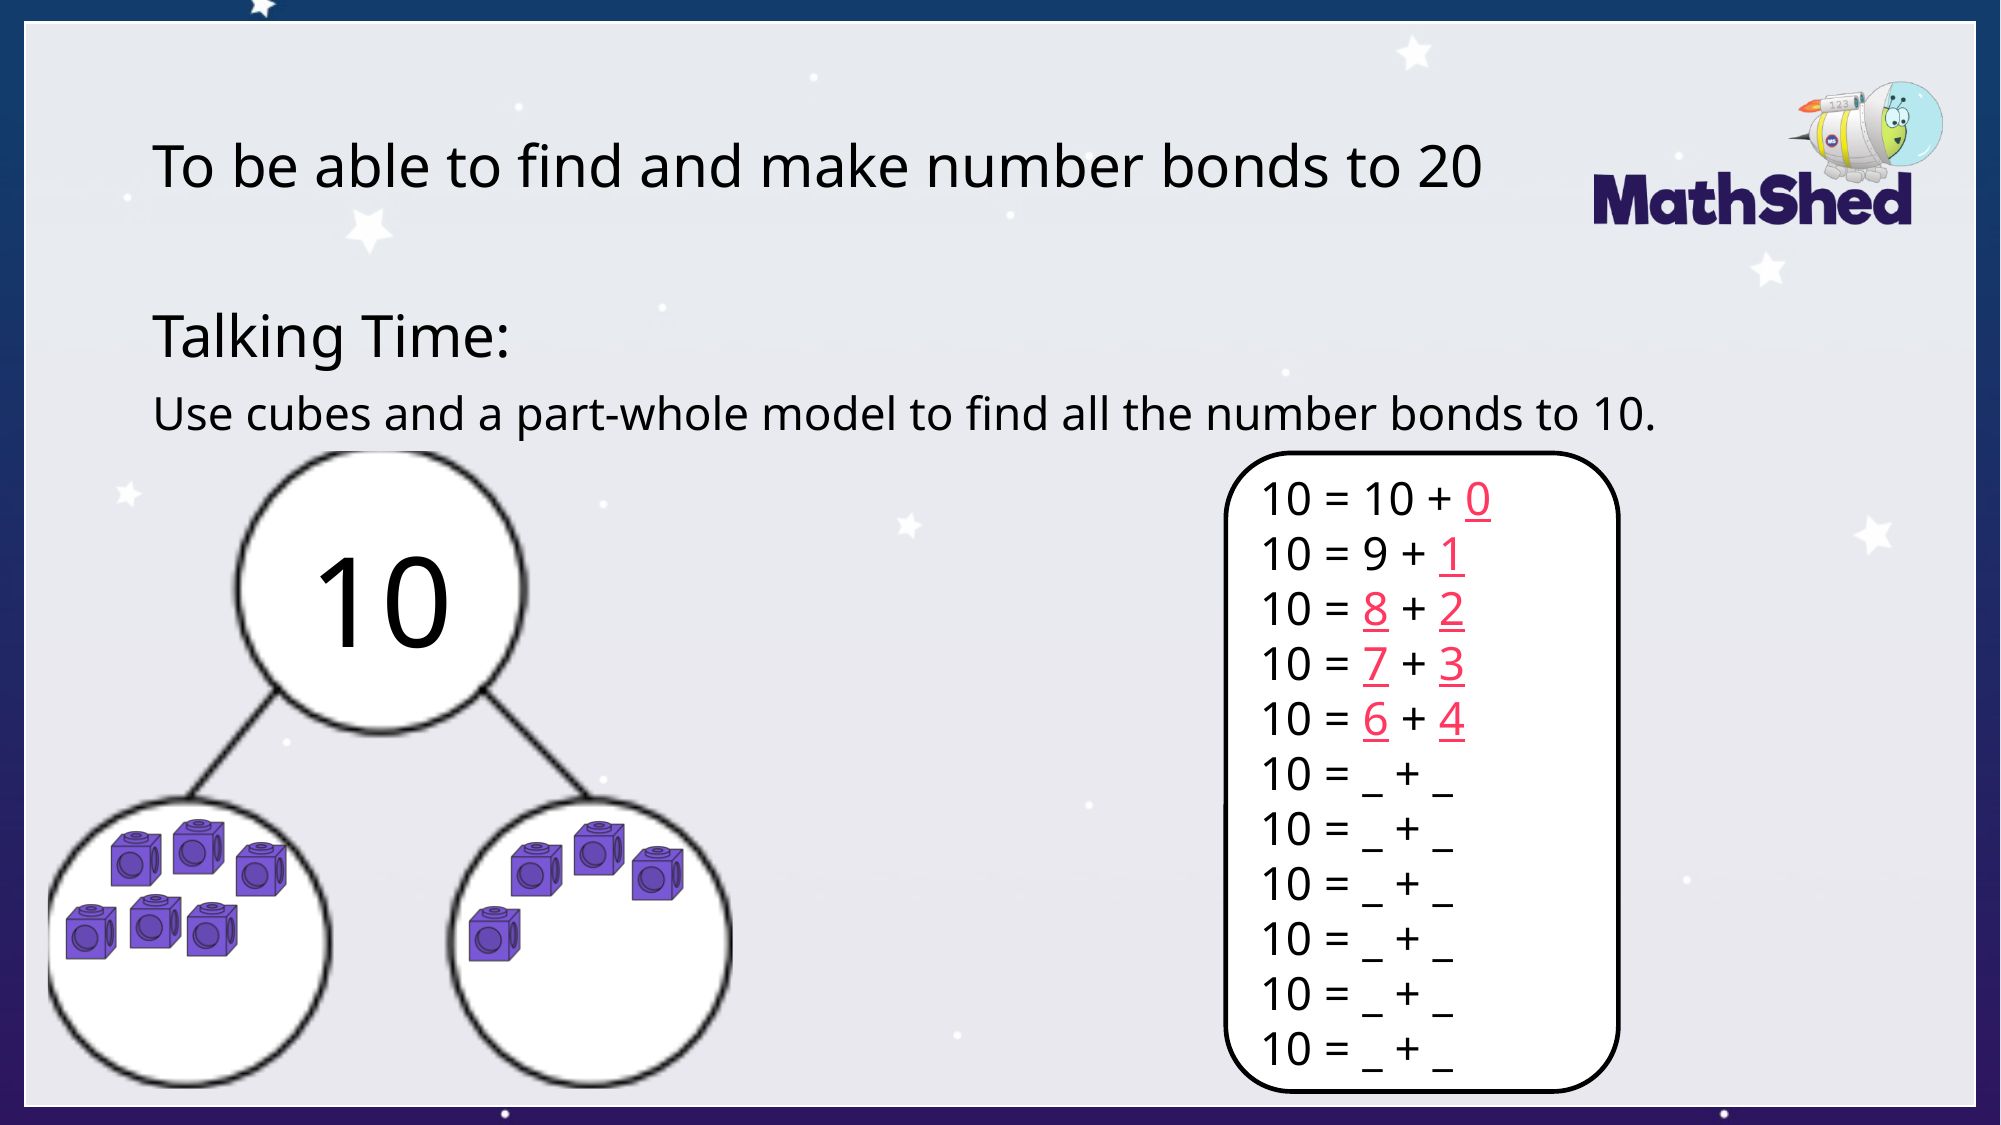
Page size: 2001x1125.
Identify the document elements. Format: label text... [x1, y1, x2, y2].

text_box 10 = 10 + 0 10 = 9 + 1 10 = 8 + 2 10 = 7 + 3 10 = 6 + 4 10 = _ + _ 10 = _ + _ 10 = _ + _ 10 = _ + _ 10 = _ + _ 10 = _ + _ [1224, 451, 1620, 1093]
title To be able to find and make number bonds to 20 [137, 59, 1578, 278]
picture [0, 0, 2001, 1125]
list Talking Time: Use cubes and a part-whole model to find all the number bonds to 10. [137, 299, 1863, 1014]
